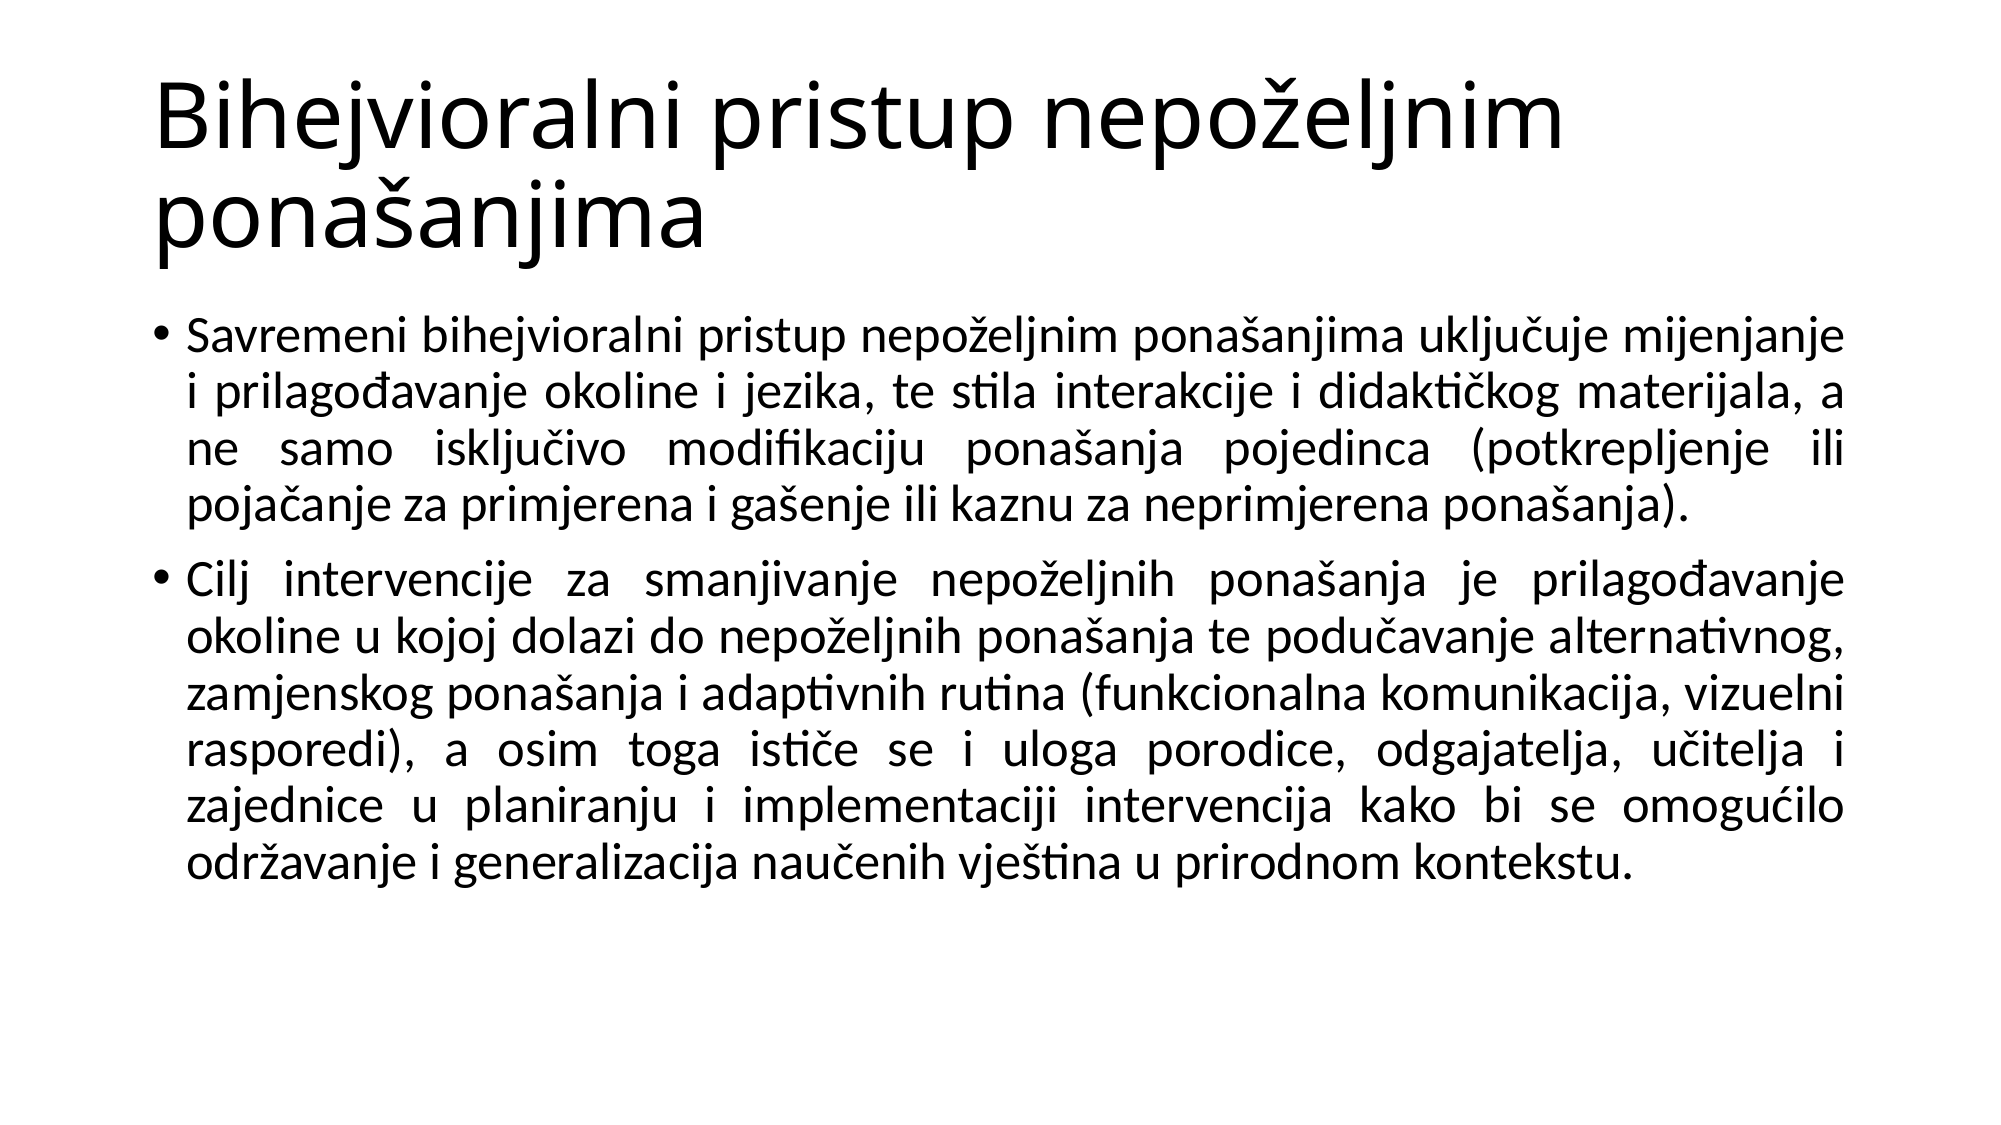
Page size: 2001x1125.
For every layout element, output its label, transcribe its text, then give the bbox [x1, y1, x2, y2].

title Bihejvioralni pristup nepoželjnim ponašanjima [137, 59, 1863, 278]
list Savremeni bihejvioralni pristup nepoželjnim ponašanjima uključuje mijenjanje i prilagođavanje okoline i jezika, te stila interakcije i didaktičkog materijala, a ne samo isključivo modifikaciju ponašanja pojedinca (potkrepljenje ili pojačanje za primjerena i gašenje ili kaznu za neprimjerena ponašanja). Cilj intervencije za smanjivanje nepoželjnih ponašanja je prilagođavanje okoline u kojoj dolazi do nepoželjnih ponašanja te podučavanje alternativnog, zamjenskog ponašanja i adaptivnih rutina (funkcionalna komunikacija, vizuelni rasporedi), a osim toga ističe se i uloga porodice, odgajatelja, učitelja i zajednice u planiranju i implementaciji intervencija kako bi se omogućilo održavanje i generalizacija naučenih vještina u prirodnom kontekstu. [137, 299, 1863, 1014]
